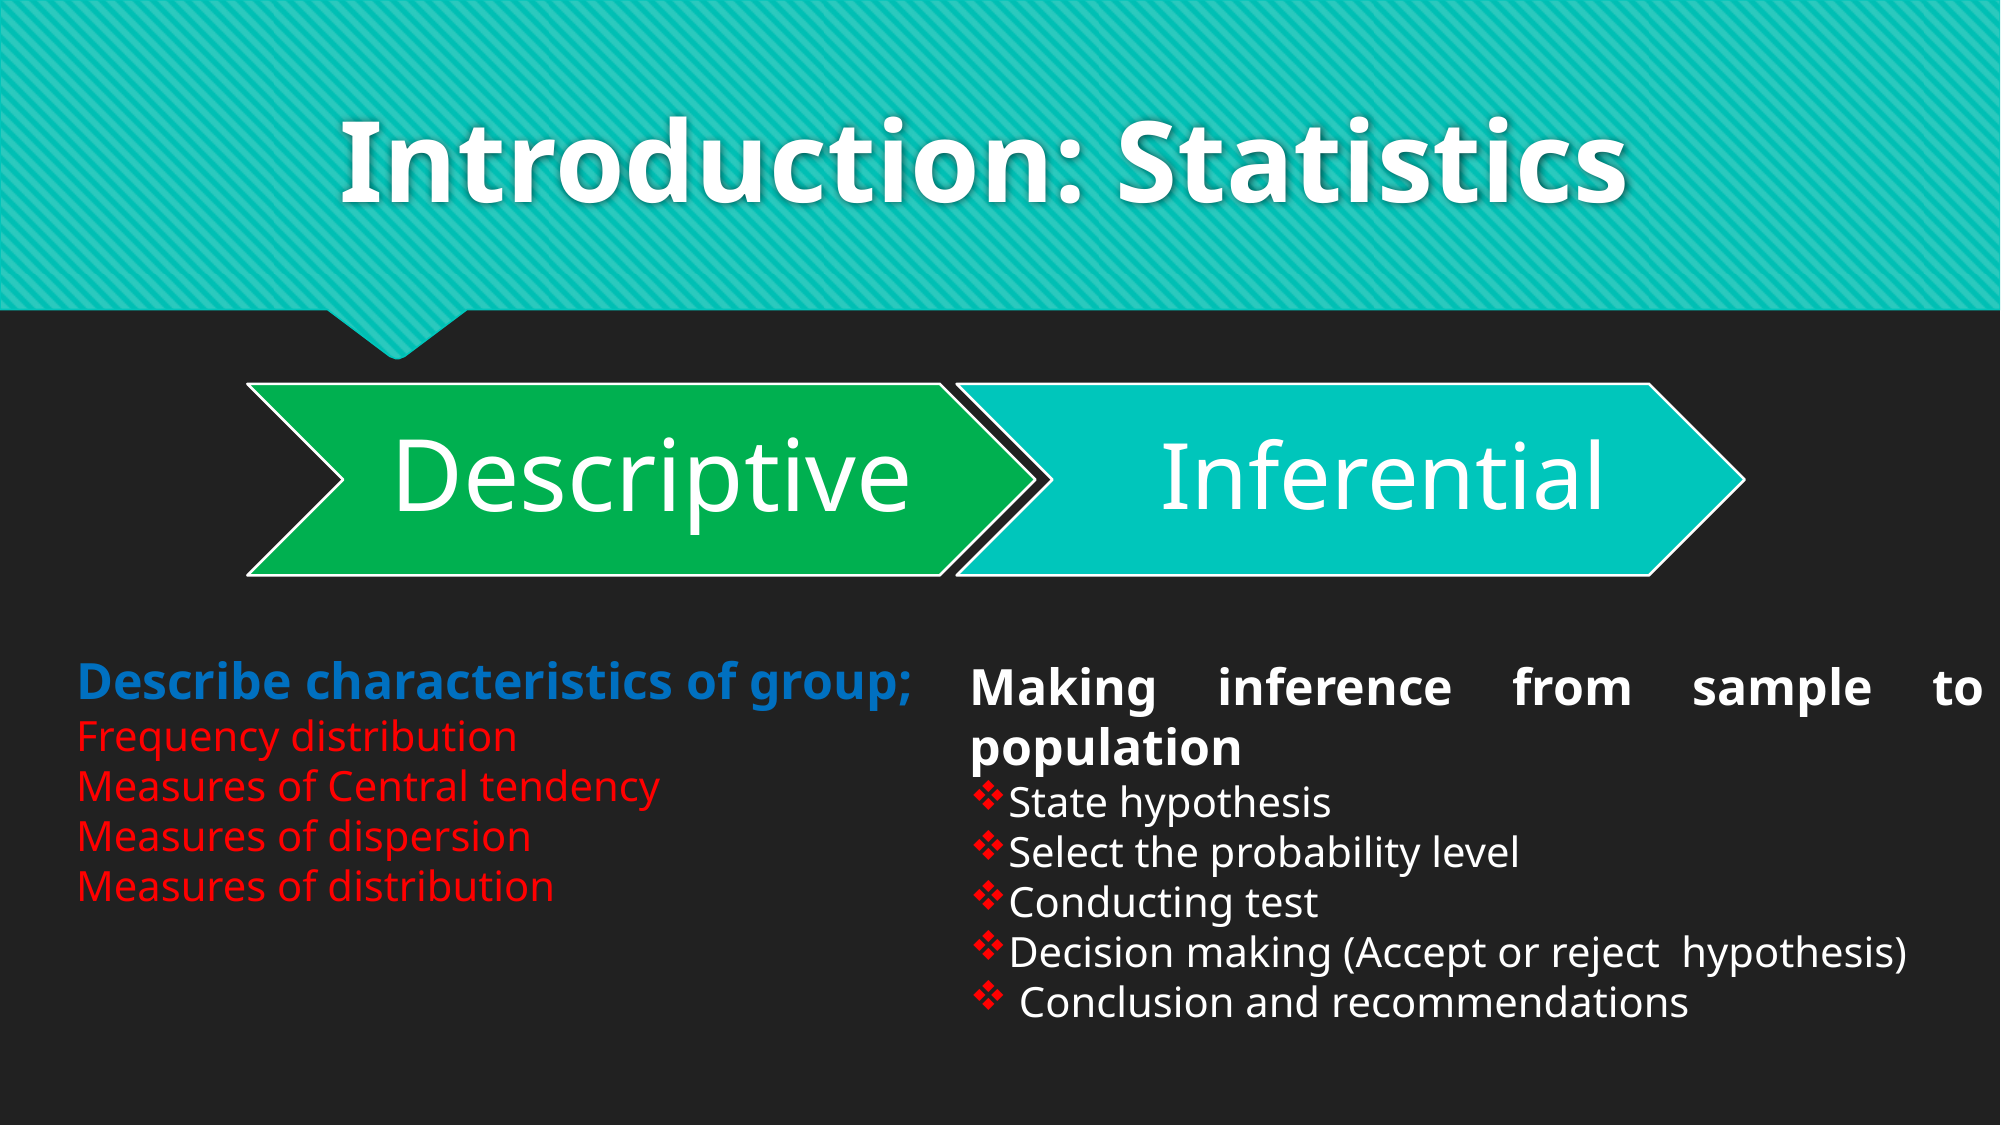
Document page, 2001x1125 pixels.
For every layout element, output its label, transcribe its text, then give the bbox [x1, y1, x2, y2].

title Introduction: Statistics [132, 29, 1868, 233]
text_box Making inference from sample to population State hypothesis Select the probability level Conducting test Decision making (Accept or reject hypothesis) Conclusion and recommendations [955, 648, 2000, 1125]
text_box Describe characteristics of group; Frequency distribution Measures of Central tendency Measures of dispersion Measures of distribution [61, 641, 937, 917]
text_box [245, 383, 1747, 576]
